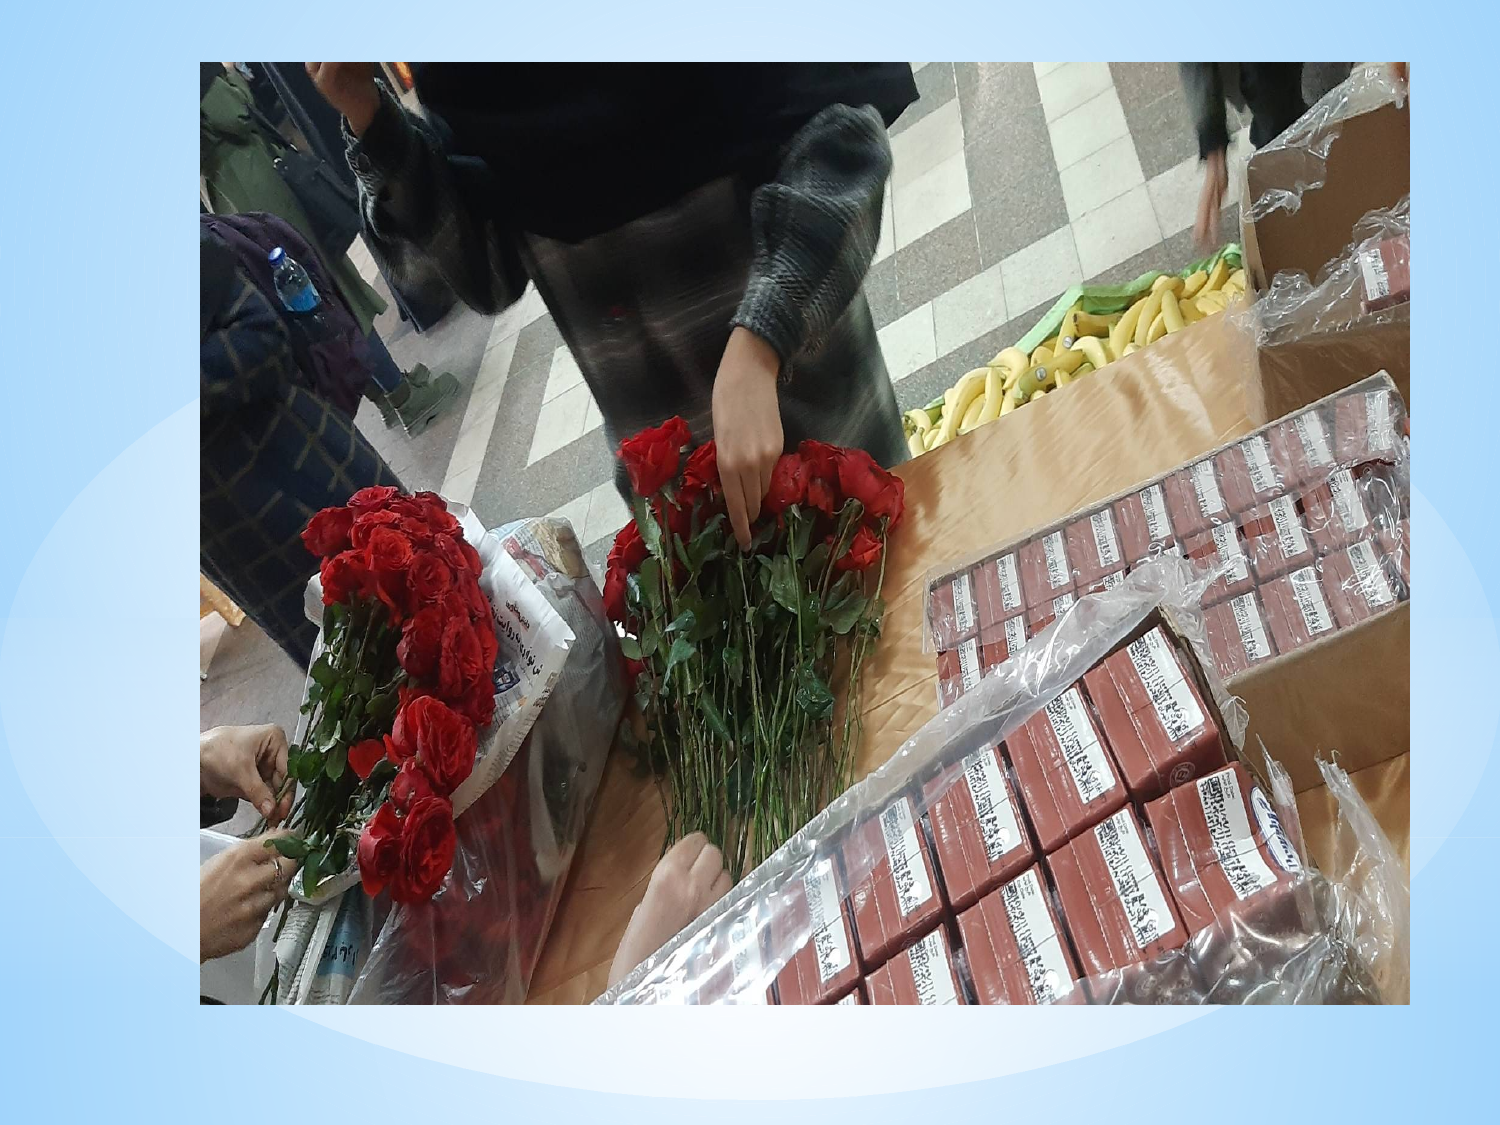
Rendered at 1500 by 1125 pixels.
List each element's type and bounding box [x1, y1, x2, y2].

list [199, 62, 1411, 1006]
